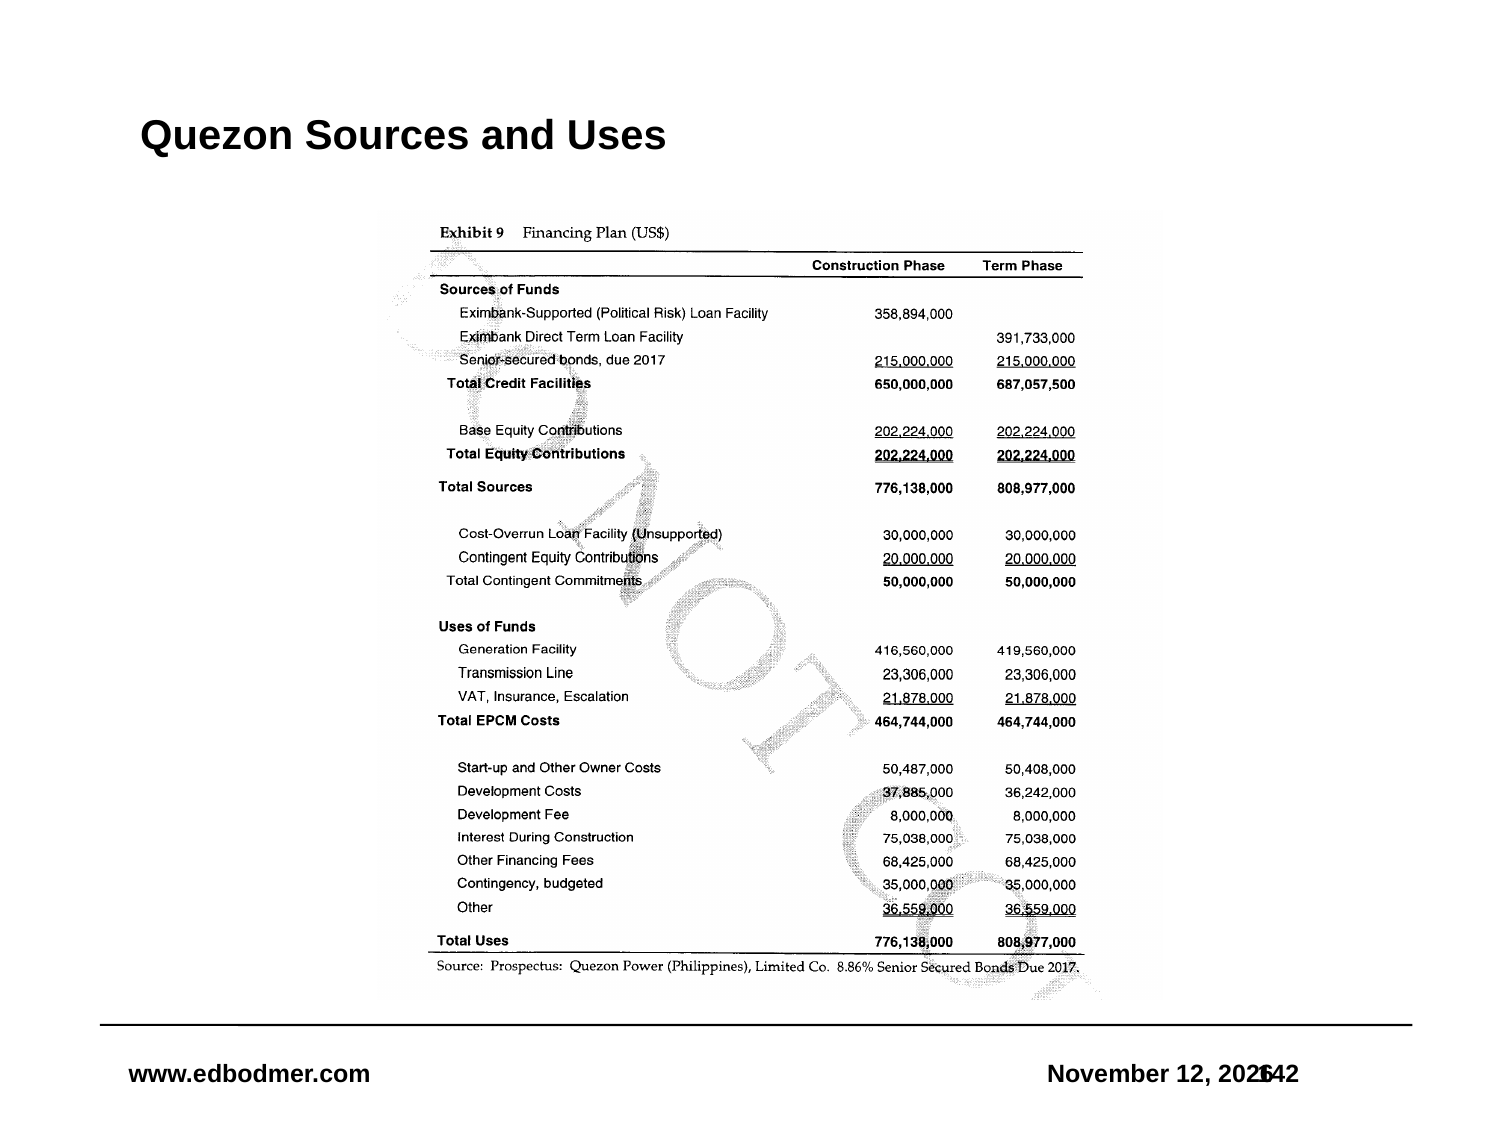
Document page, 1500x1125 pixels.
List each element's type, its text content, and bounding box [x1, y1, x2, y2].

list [376, 209, 1163, 1001]
title Quezon Sources and Uses [124, 99, 1288, 226]
